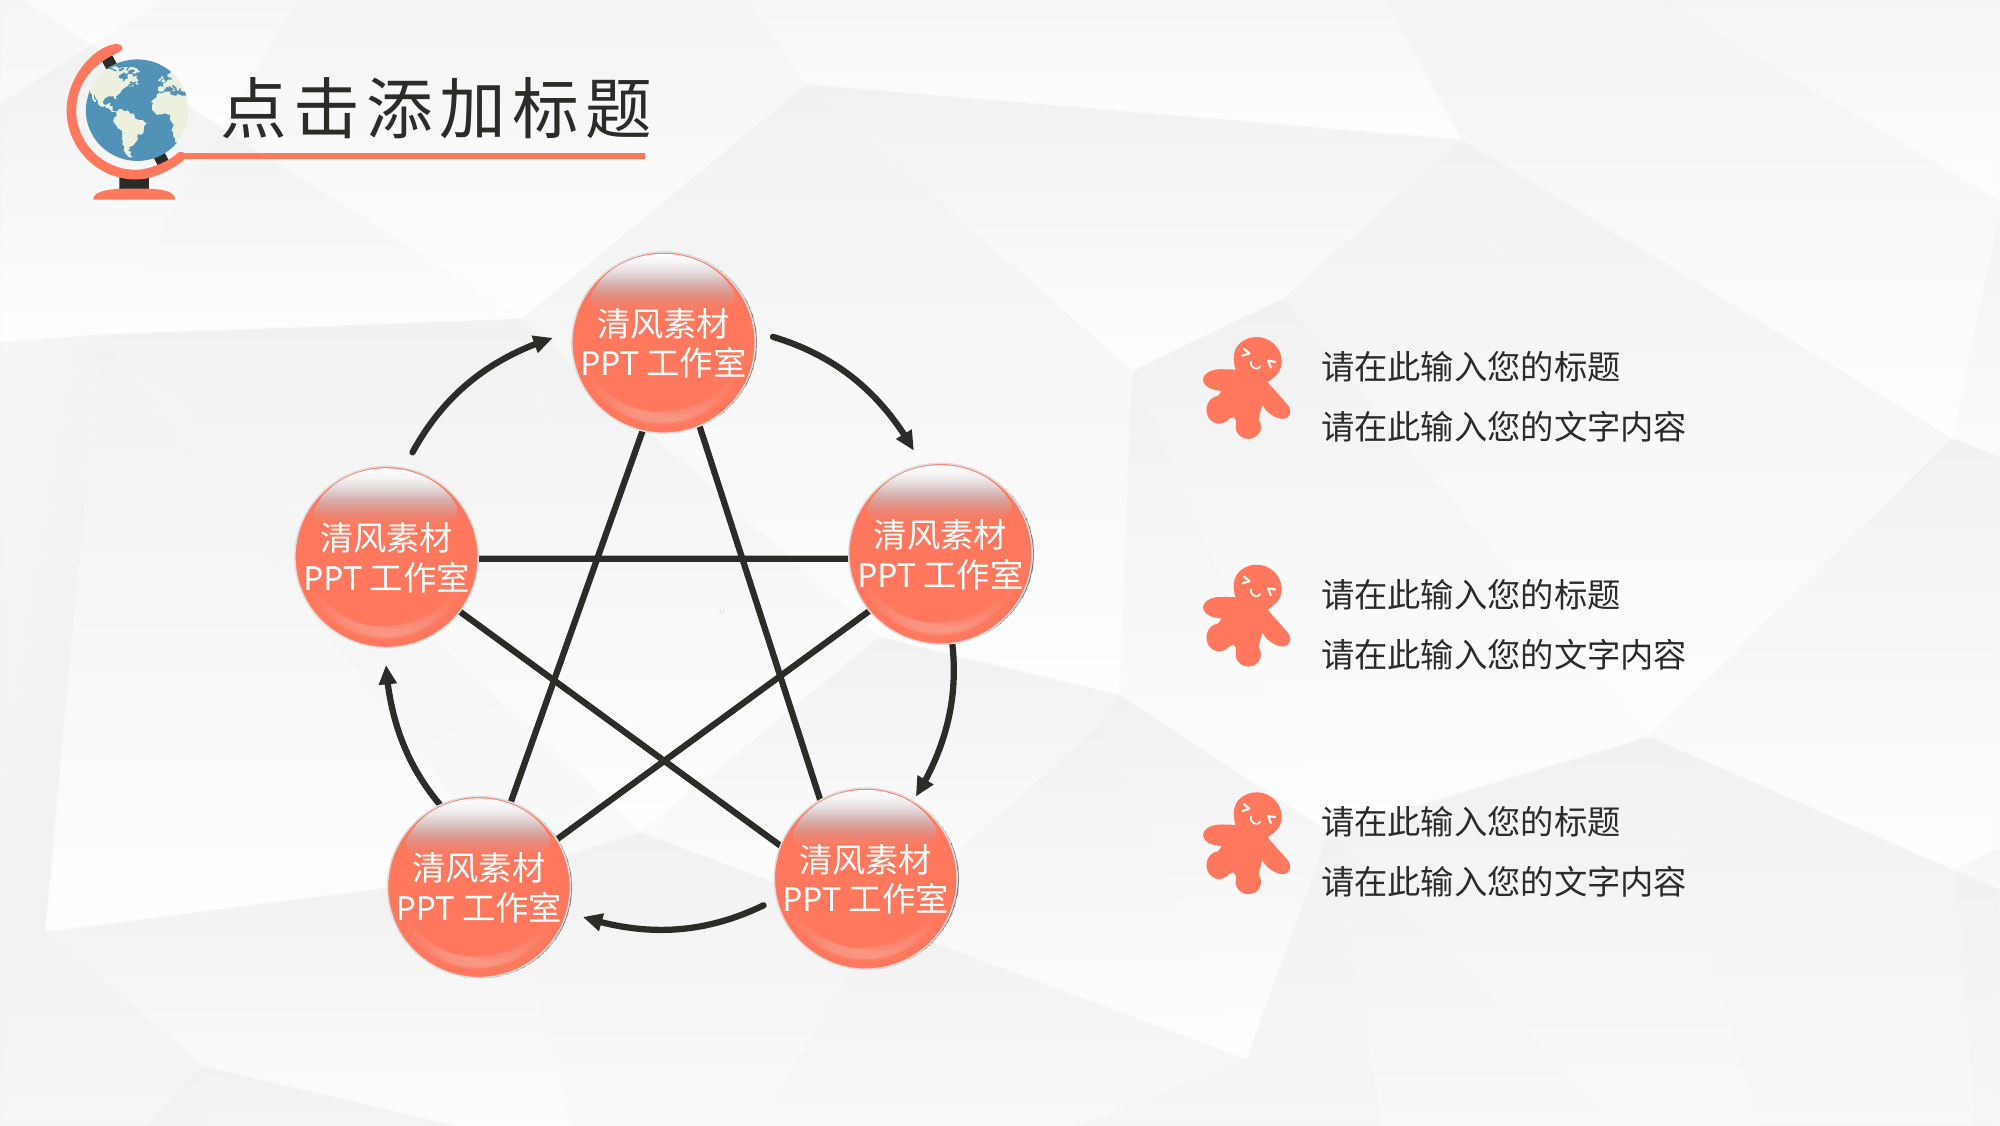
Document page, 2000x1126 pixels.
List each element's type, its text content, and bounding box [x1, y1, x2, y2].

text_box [387, 796, 573, 978]
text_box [1202, 335, 1291, 440]
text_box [848, 463, 1034, 645]
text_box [1202, 546, 1706, 684]
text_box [294, 466, 479, 648]
text_box [771, 336, 789, 342]
picture [0, 0, 2000, 1126]
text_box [774, 787, 959, 970]
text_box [66, 42, 703, 200]
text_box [387, 344, 942, 899]
text_box [945, 653, 954, 733]
text_box [583, 905, 764, 930]
text_box 请在此输入您的标题 请在此输入您的文字内容 [1306, 319, 1703, 454]
text_box [538, 336, 554, 342]
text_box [1202, 774, 1706, 911]
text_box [571, 251, 757, 434]
